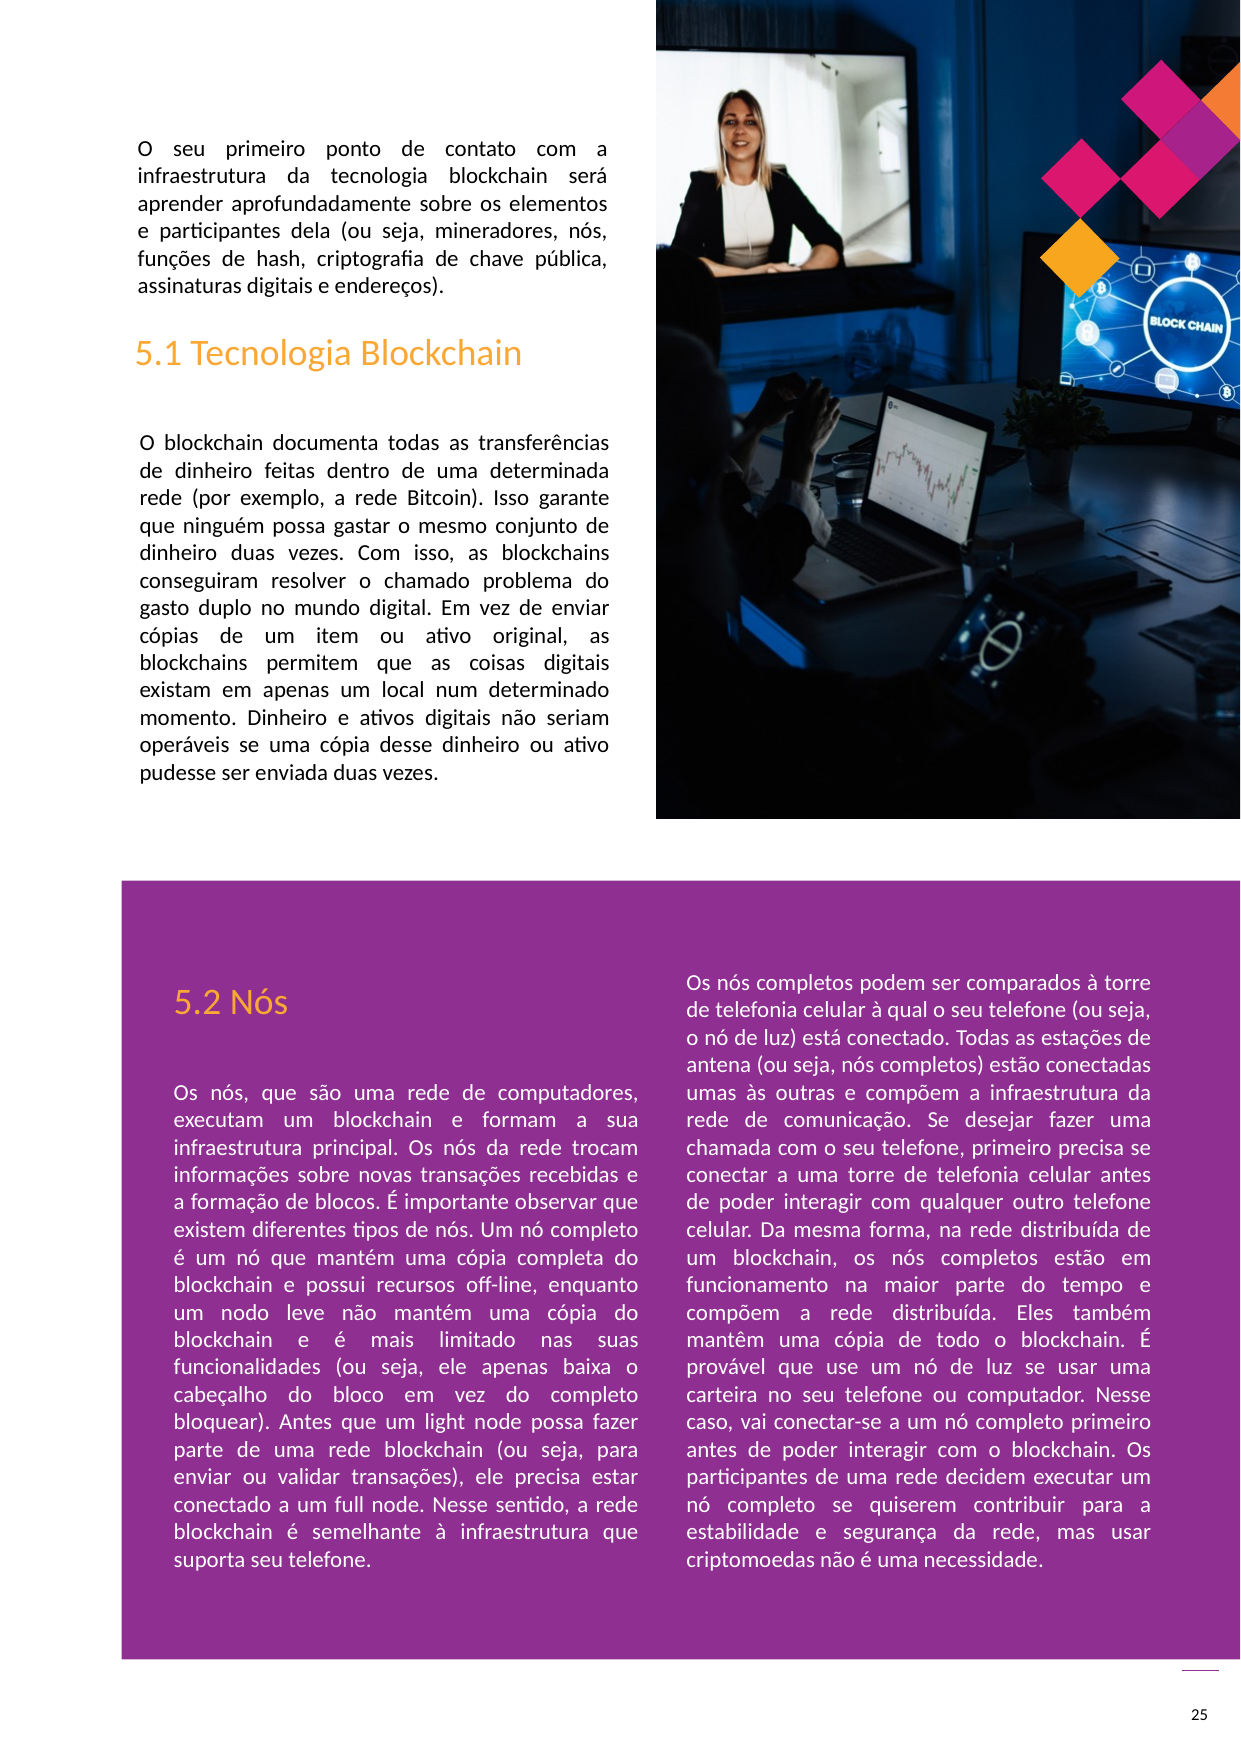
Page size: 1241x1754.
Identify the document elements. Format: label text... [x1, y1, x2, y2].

picture [656, 0, 1241, 819]
text_box Os nós, que são uma rede de computadores, executam um blockchain e formam a sua infraestrutura principal. Os nós da rede trocam informações sobre novas transações recebidas e a formação de blocos. É importante observar que existem diferentes tipos de nós. Um nó completo é um nó que mantém uma cópia completa do blockchain e possui recursos off-line, enquanto um nodo leve não mantém uma cópia do blockchain e é mais limitado nas suas funcionalidades (ou seja, ele apenas baixa o cabeçalho do bloco em vez do completo bloquear). Antes que um light node possa fazer parte de uma rede blockchain (ou seja, para enviar ou validar transações), ele precisa estar conectado a um full node. Nesse sentido, a rede blockchain é semelhante à infraestrutura que suporta seu telefone. Os nós completos podem ser comparados à torre de telefonia celular à qual o seu telefone (ou seja, o nó de luz) está conectado. Todas as estações de antena (ou seja, nós completos) estão conectadas umas às outras e compõem a infraestrutura da rede de comunicação. Se desejar fazer uma chamada com o seu telefone, primeiro precisa se conectar a uma torre de telefonia celular antes de poder interagir com qualquer outro telefone celular. Da mesma forma, na rede distribuída de um blockchain, os nós completos estão em funcionamento na maior parte do tempo e compõem a rede distribuída. Eles também mantêm uma cópia de todo o blockchain. É provável que use um nó de luz se usar uma carteira no seu telefone ou computador. Nesse caso, vai conectar-se a um nó completo primeiro antes de poder interagir com o blockchain. Os participantes de uma rede decidem executar um nó completo se quiserem contribuir para a estabilidade e segurança da rede, mas usar criptomoedas não é uma necessidade. [158, 932, 1167, 1627]
text_box [121, 880, 1241, 1660]
text_box O seu primeiro ponto de contato com a infraestrutura da tecnologia blockchain será aprender aprofundadamente sobre os elementos e participantes dela (ou seja, mineradores, nós, funções de hash, criptografia de chave pública, assinaturas digitais e endereços). [123, 126, 624, 276]
slide_number 25 [1170, 1692, 1229, 1736]
text_box 5.2 Nós [158, 969, 621, 1045]
text_box O blockchain documenta todas as transferências de dinheiro feitas dentro de uma determinada rede (por exemplo, a rede Bitcoin). Isso garante que ninguém possa gastar o mesmo conjunto de dinheiro duas vezes. Com isso, as blockchains conseguiram resolver o chamado problema do gasto duplo no mundo digital. Em vez de enviar cópias de um item ou ativo original, as blockchains permitem que as coisas digitais existam em apenas um local num determinado momento. Dinheiro e ativos digitais não seriam operáveis se uma cópia desse dinheiro ou ativo pudesse ser enviada duas vezes. [124, 420, 626, 794]
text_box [1041, 71, 1241, 287]
text_box 5.1 Tecnologia Blockchain [119, 320, 620, 388]
